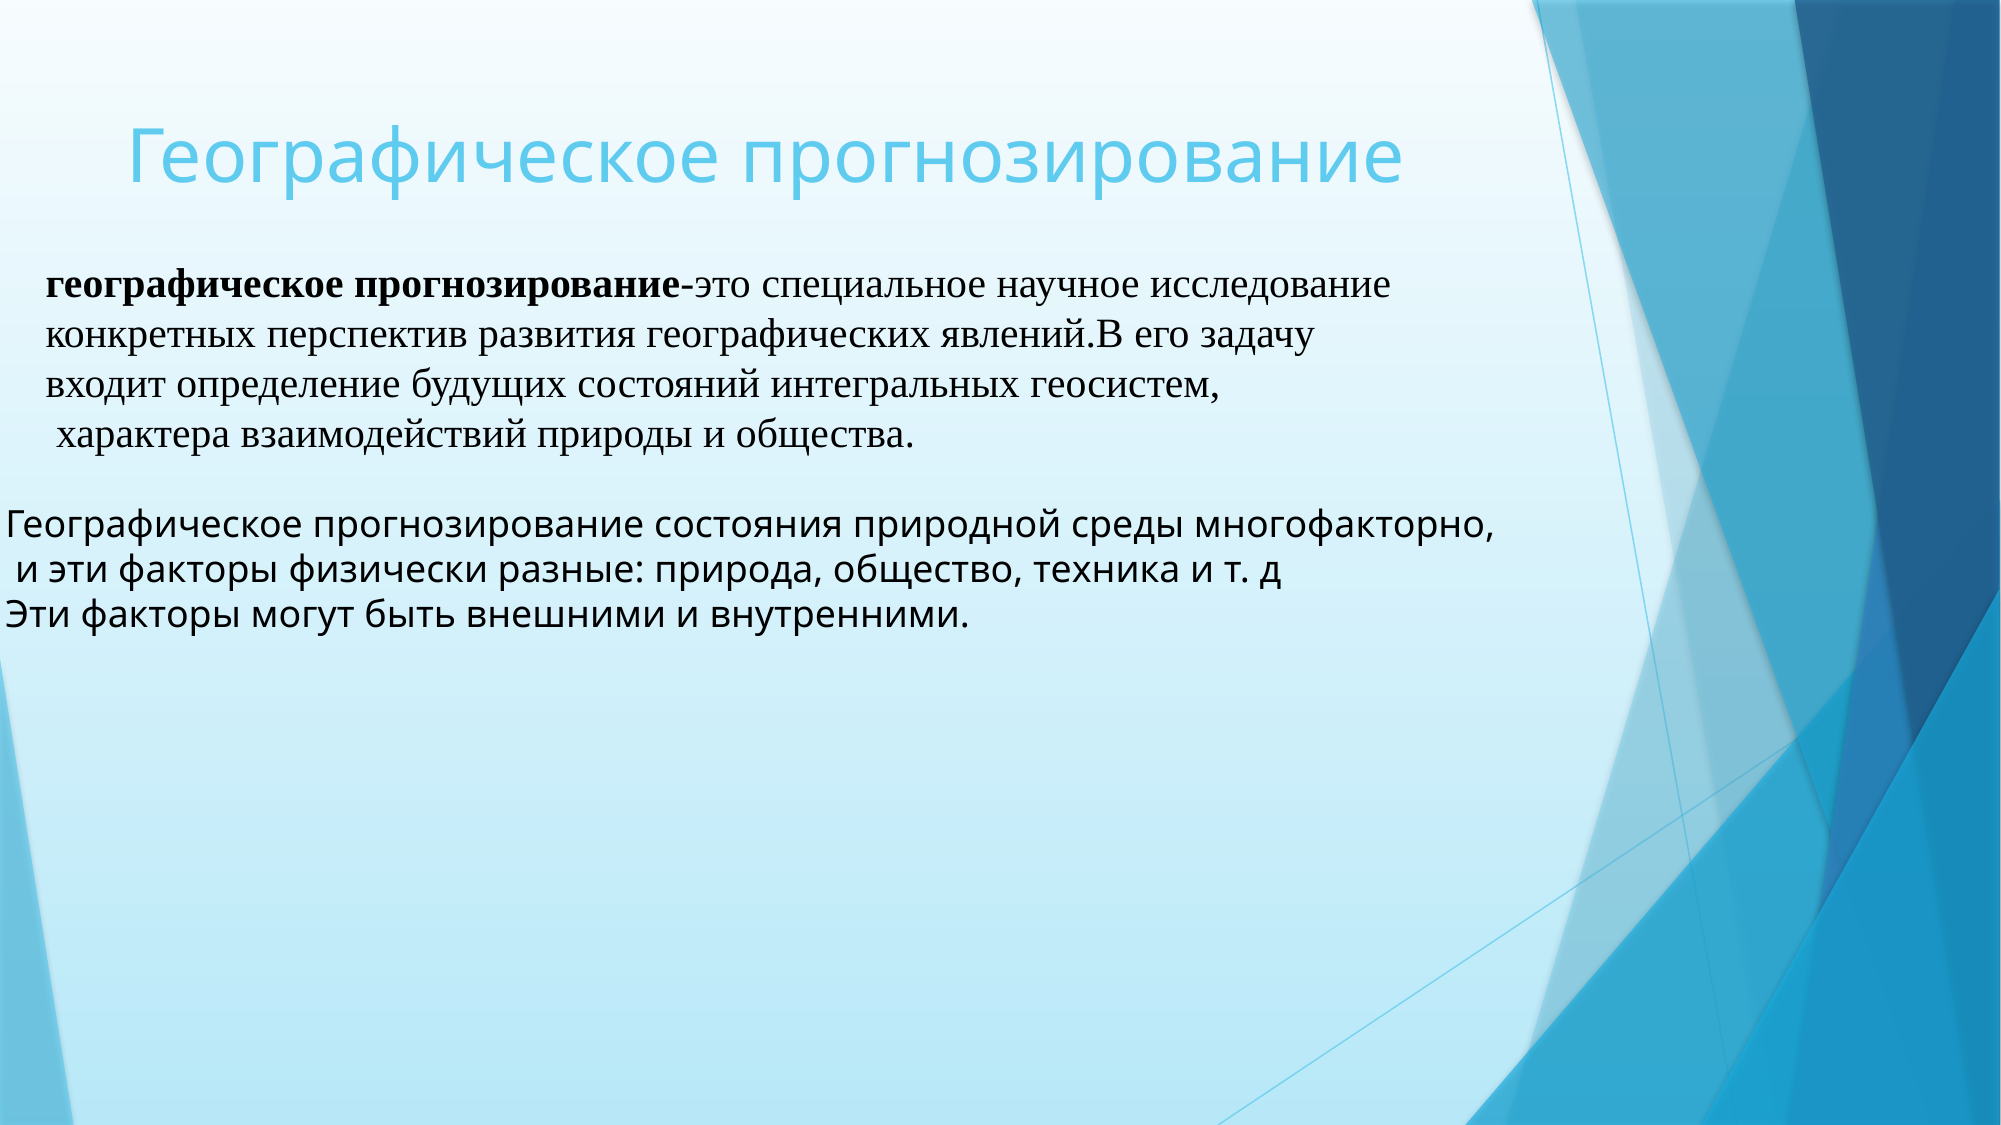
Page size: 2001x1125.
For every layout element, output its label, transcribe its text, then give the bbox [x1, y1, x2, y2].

title Географическое прогнозирование [111, 99, 1522, 317]
text_box географическое прогнозирование-это специальное научное исследование конкретных перспектив развития географических явлений.В его задачу входит определение будущих состояний инте­гральных геосистем, характера взаимодействий природы и общества. [30, 248, 1502, 464]
text_box Географическое прогнозирование состояния природной среды многофакторно, и эти факторы физически разные: природа, общество, техника и т. д Эти факторы могут быть внешними и внутренними. [0, 492, 1512, 643]
